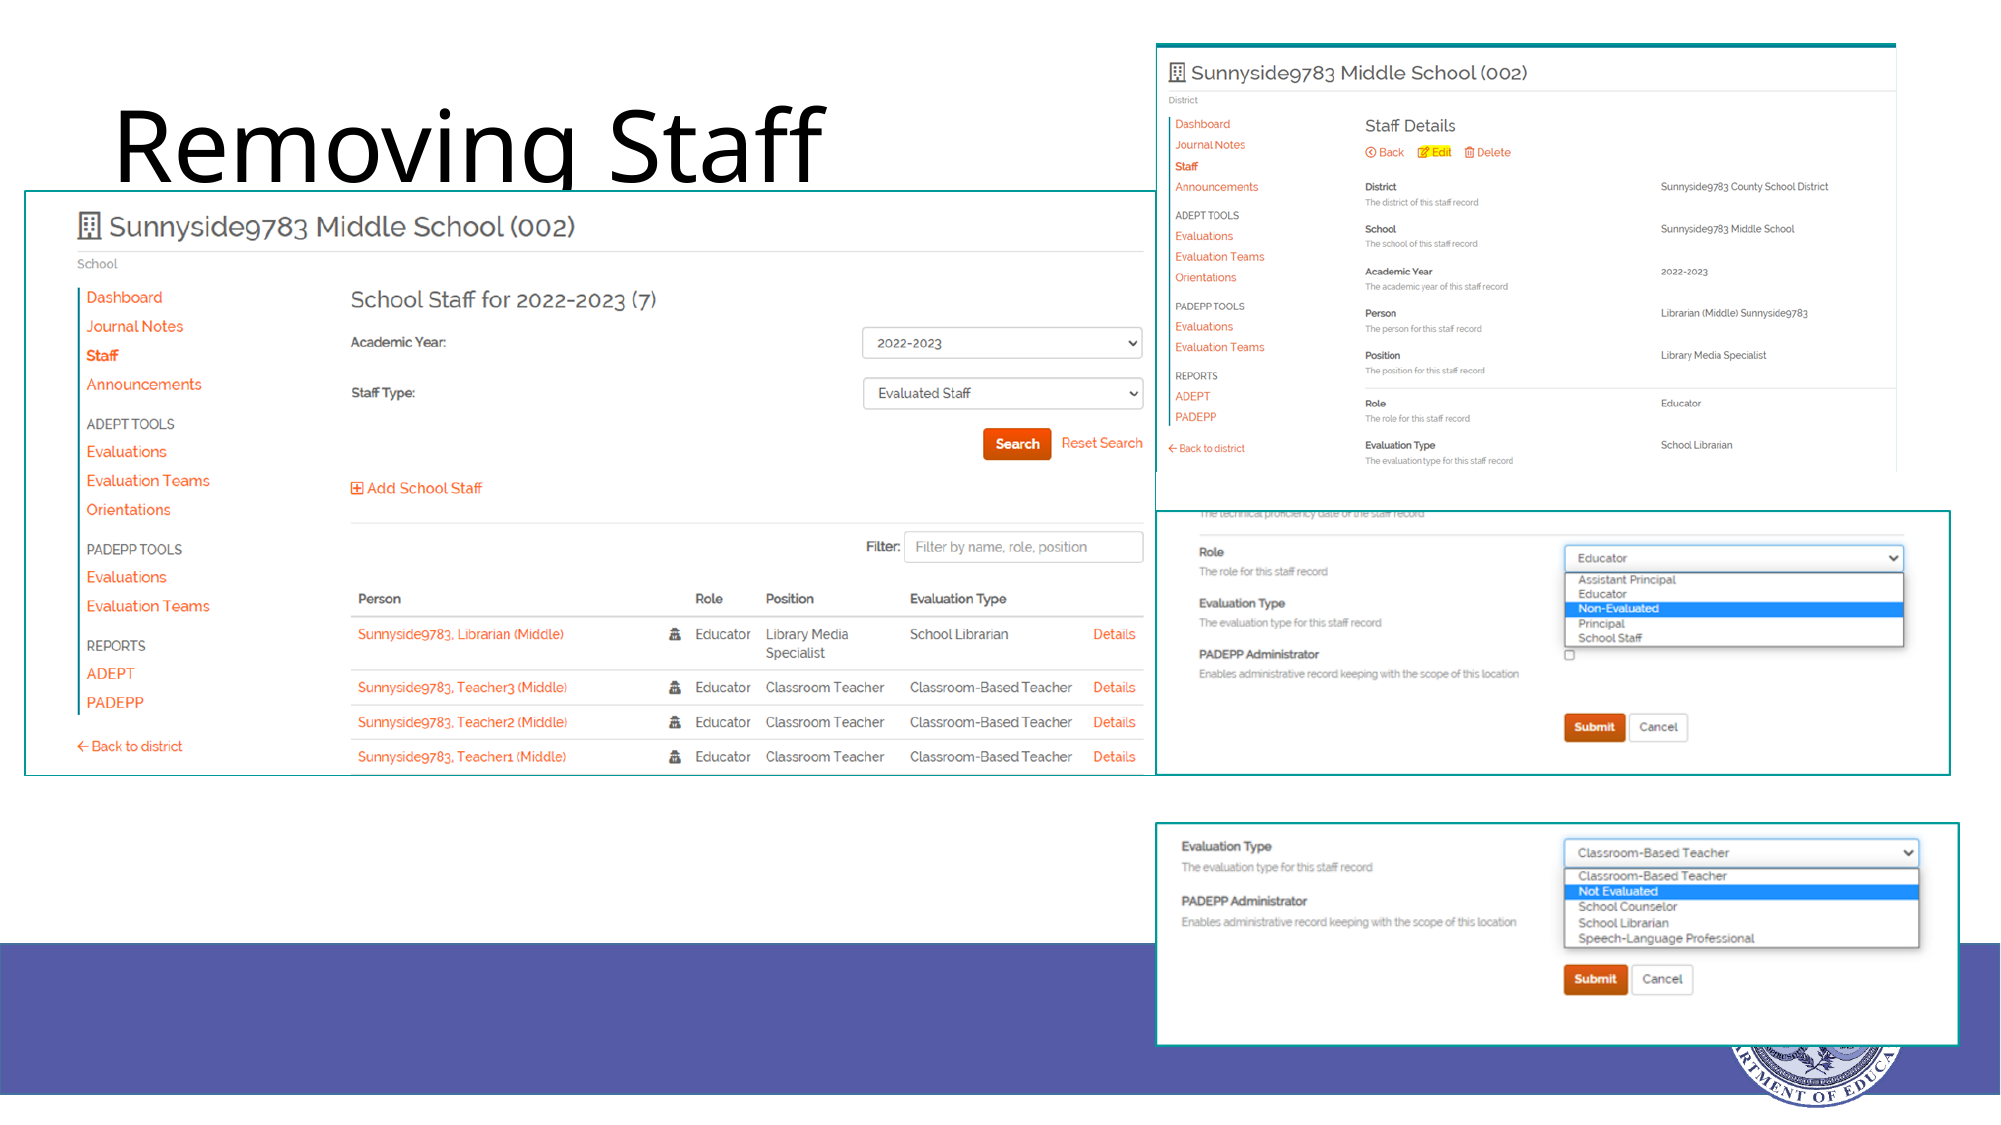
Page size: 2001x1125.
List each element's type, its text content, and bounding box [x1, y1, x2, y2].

title Removing Staff [96, 59, 1155, 190]
picture [1155, 43, 1897, 472]
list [24, 190, 1156, 776]
picture [1155, 510, 1951, 776]
picture [1155, 822, 1960, 1109]
